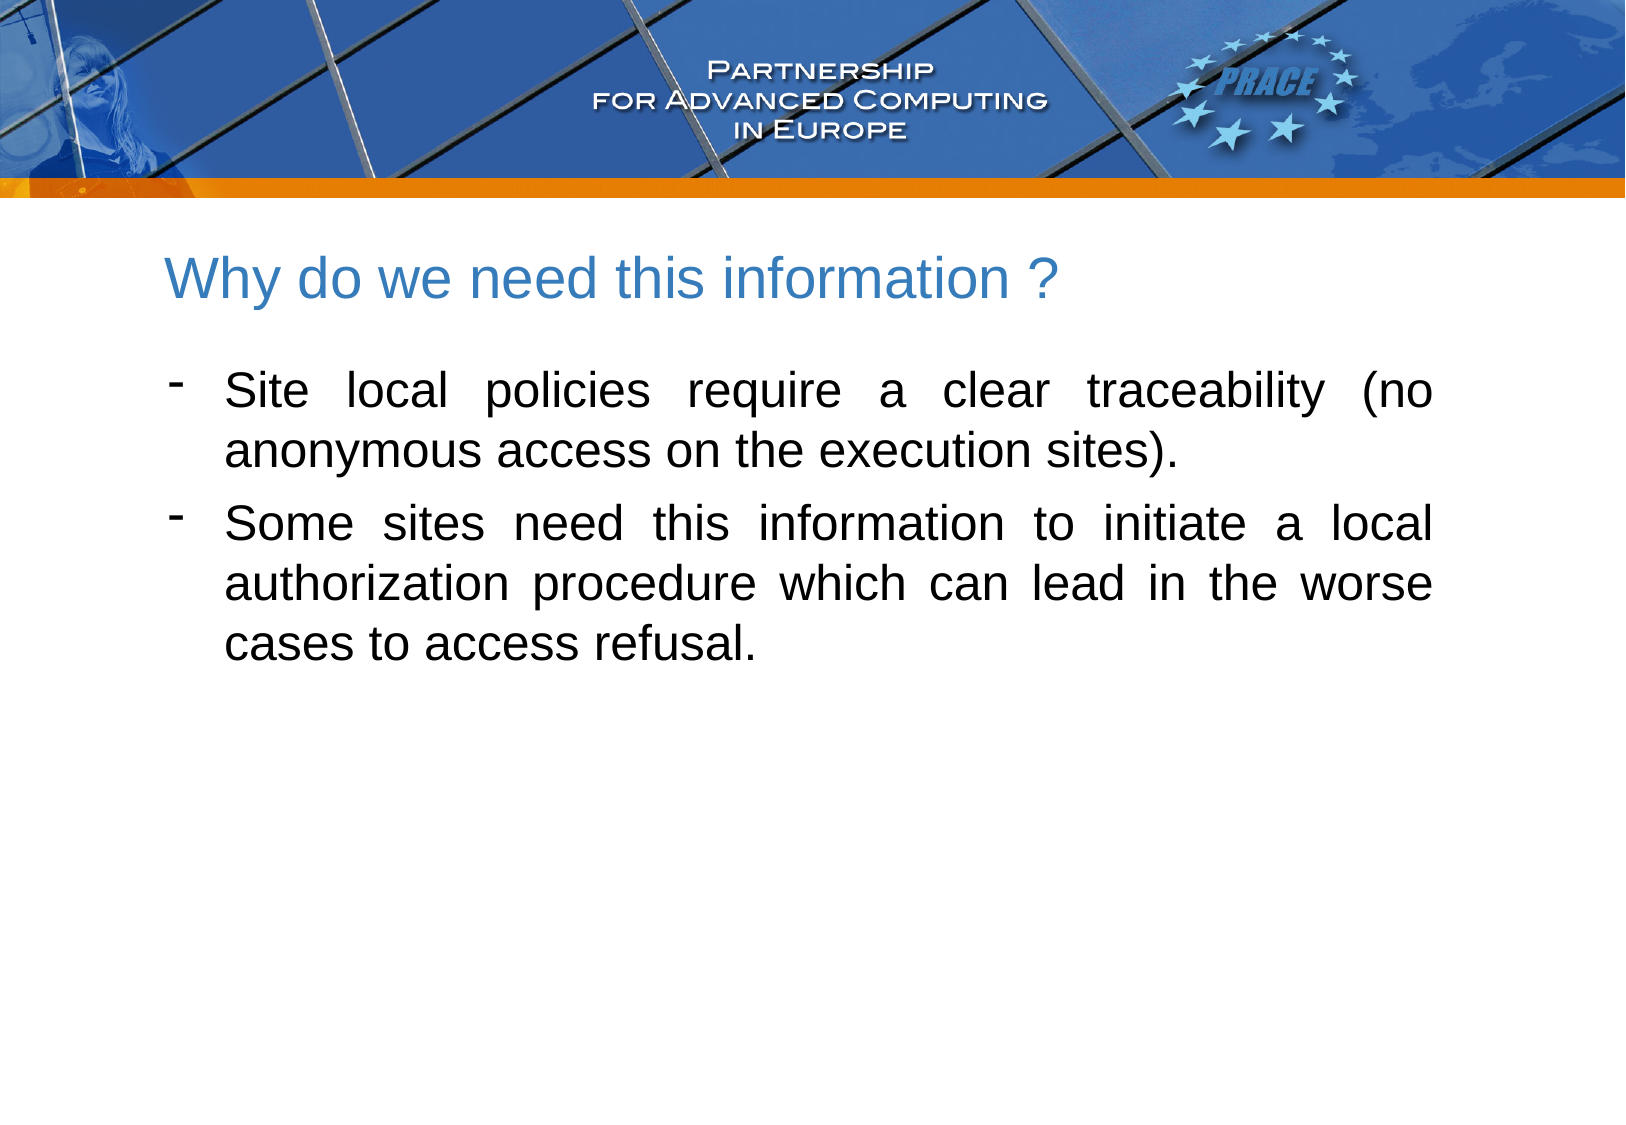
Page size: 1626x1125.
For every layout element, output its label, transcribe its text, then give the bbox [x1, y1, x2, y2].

title Why do we need this information ? [149, 212, 1449, 340]
list Site local policies require a clear traceability (no anonymous access on the execution sites). Some sites need this information to initiate a local authorization procedure which can lead in the worse cases to access refusal. [152, 349, 1450, 1023]
picture [0, 0, 1625, 198]
